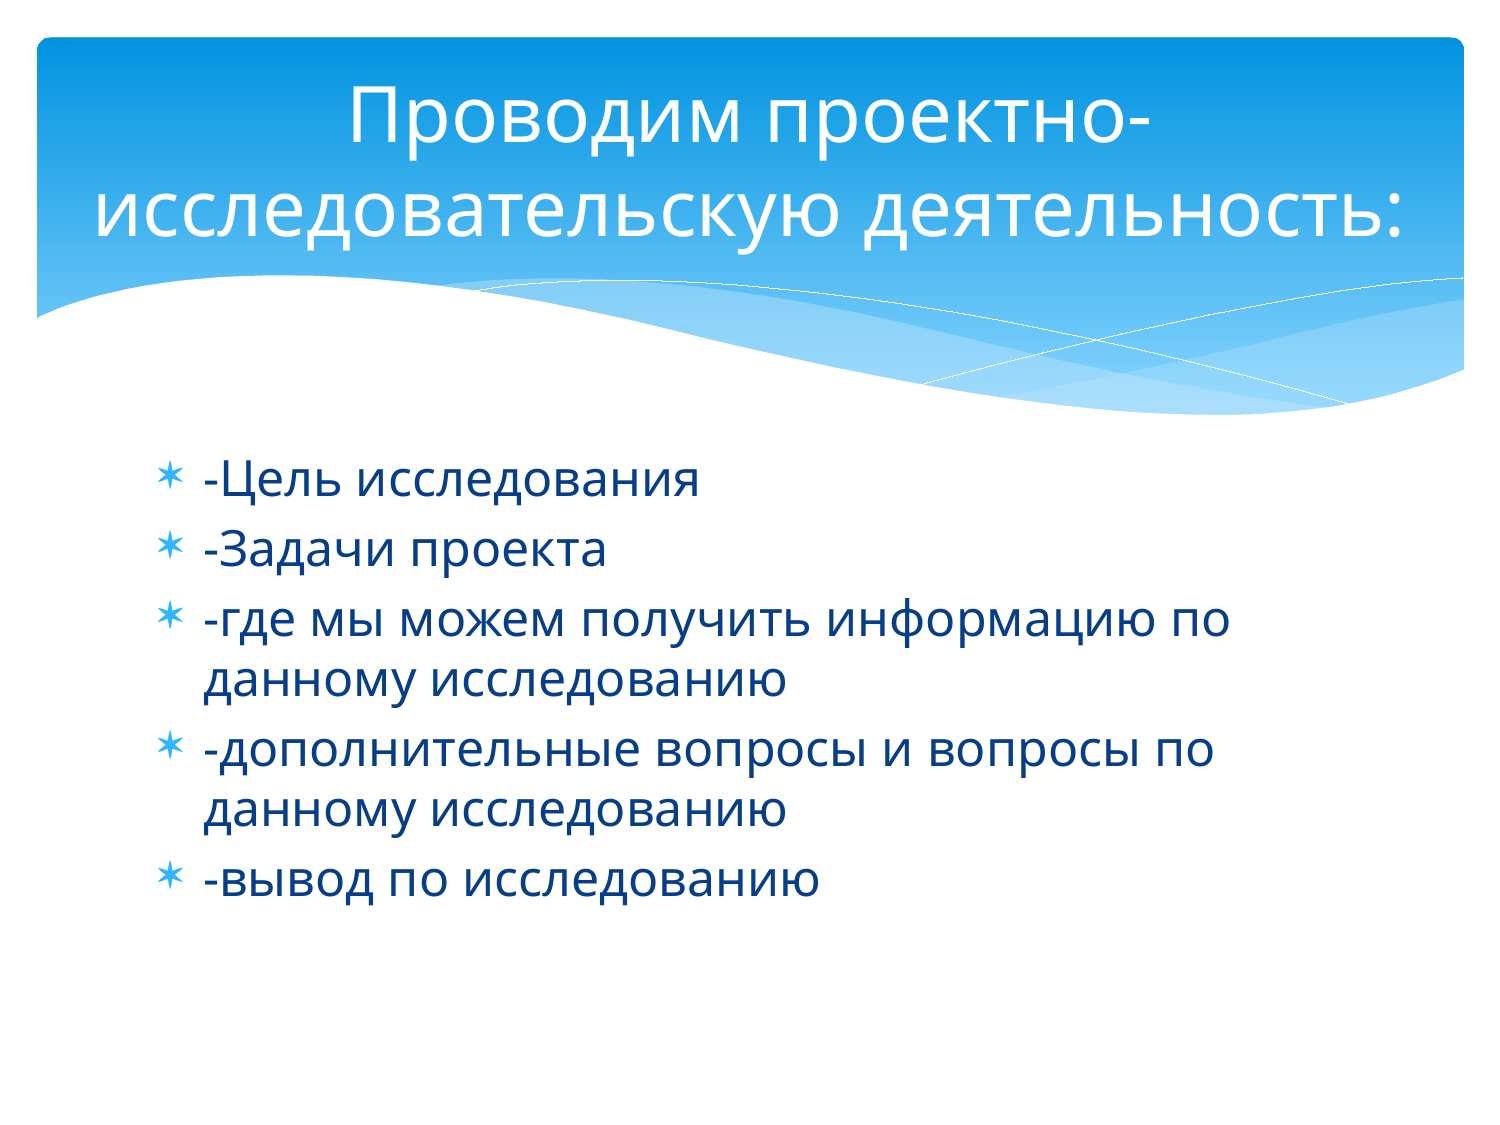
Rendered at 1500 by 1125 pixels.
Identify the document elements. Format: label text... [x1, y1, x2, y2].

title Проводим проектно-исследовательскую деятельность: [75, 55, 1425, 261]
list -Цель исследования -Задачи проекта -где мы можем получить информацию по данному исследованию -дополнительные вопросы и вопросы по данному исследованию -вывод по исследованию [143, 438, 1359, 1005]
